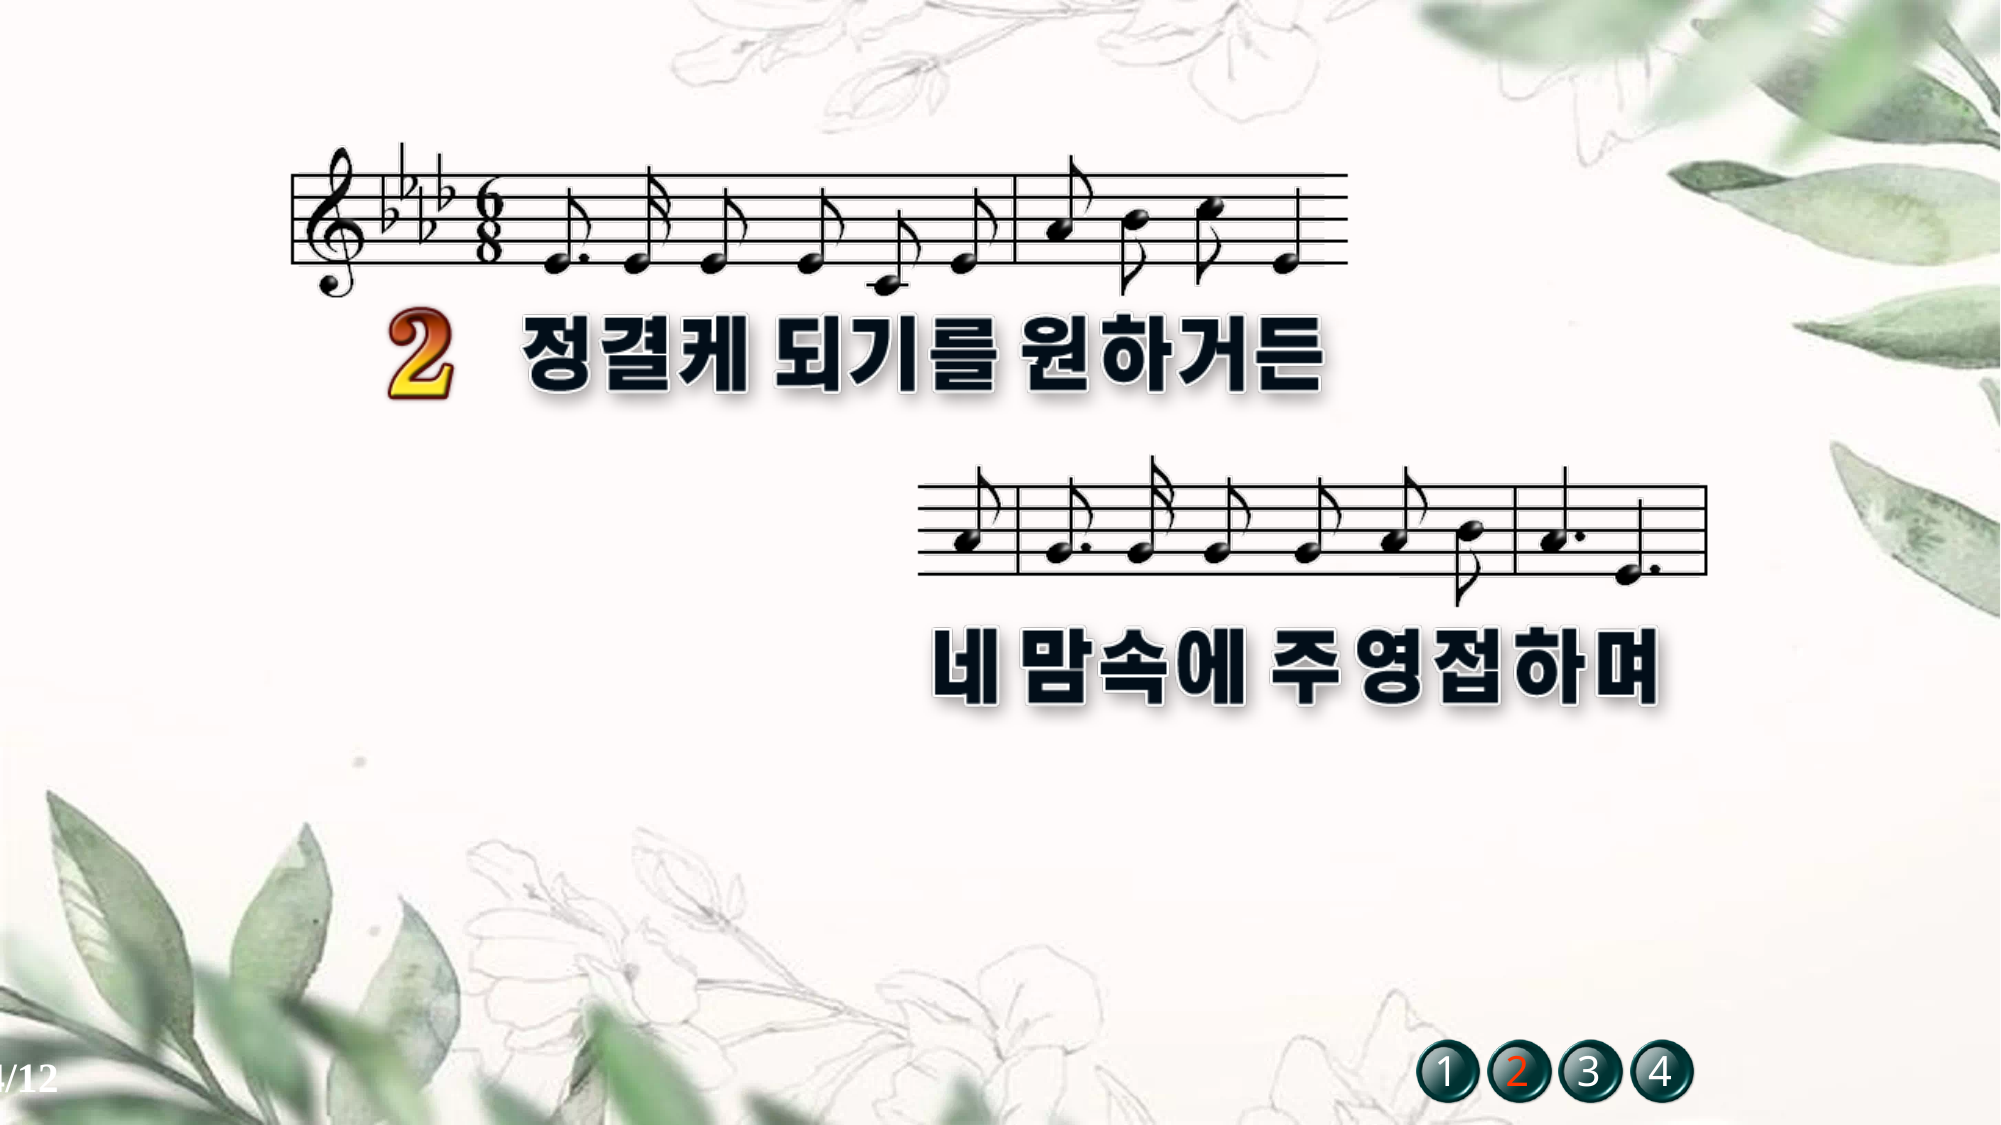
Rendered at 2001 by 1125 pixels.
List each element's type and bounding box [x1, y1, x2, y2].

text_box [1627, 1035, 1697, 1106]
picture [0, 0, 2001, 1125]
text_box [1555, 1035, 1626, 1106]
text_box [1413, 1035, 1484, 1106]
text_box [1484, 1035, 1555, 1106]
